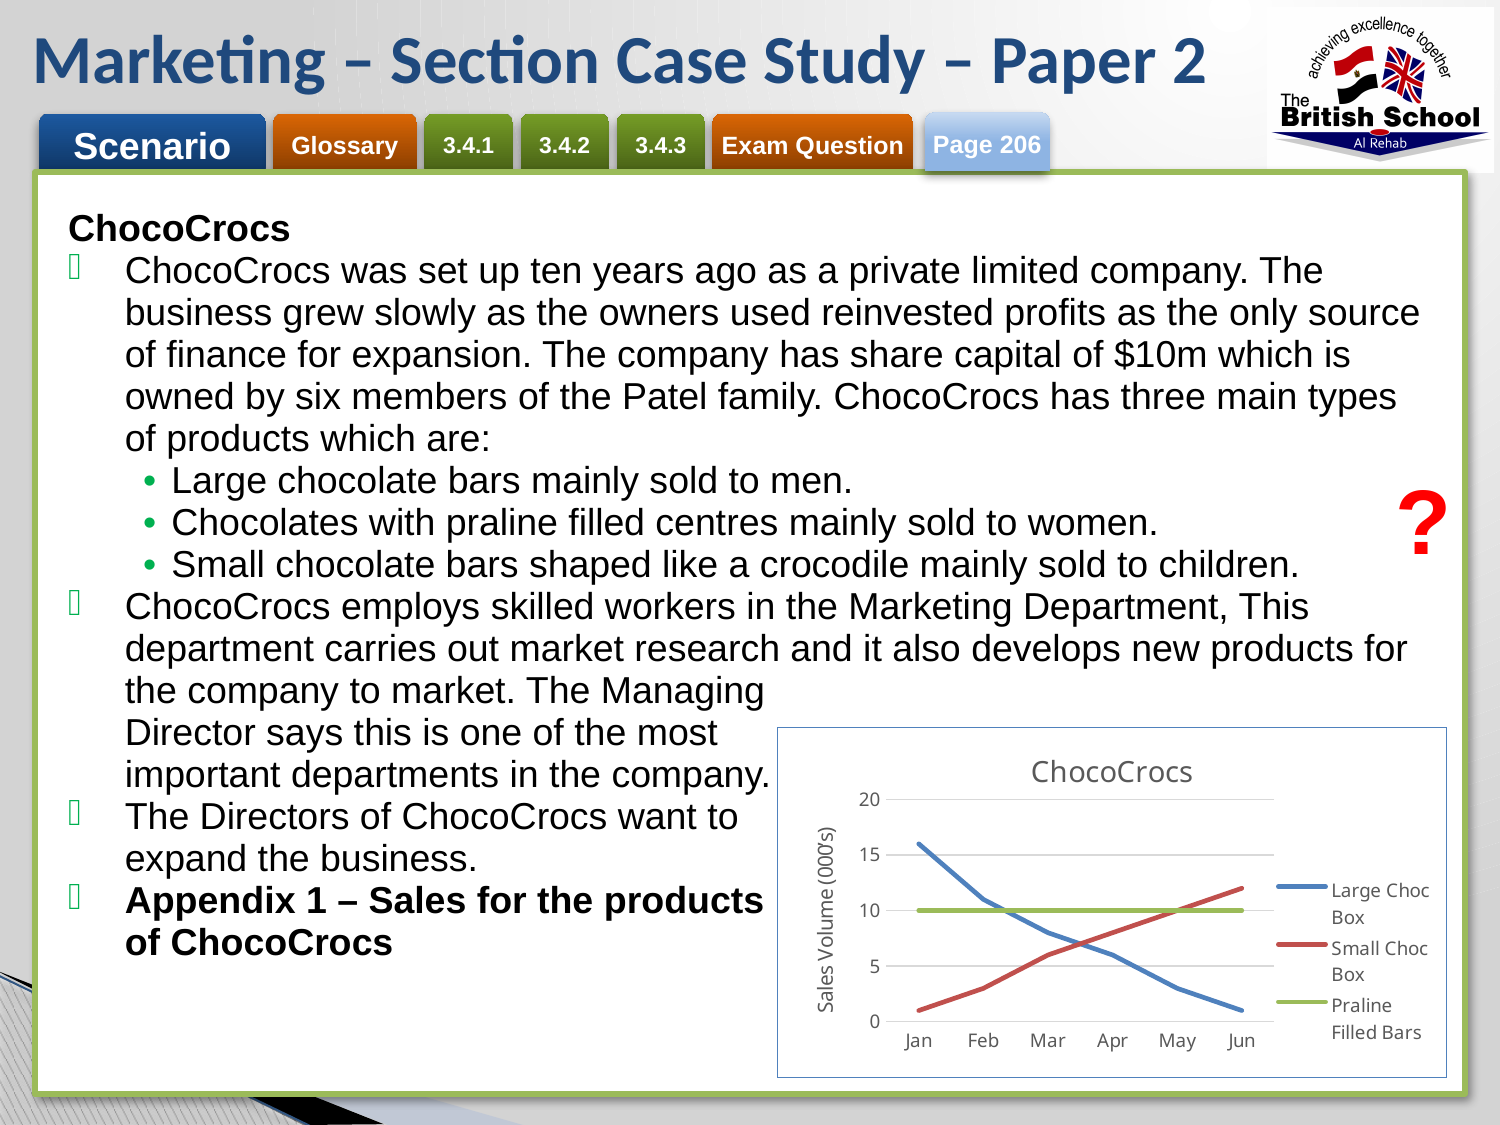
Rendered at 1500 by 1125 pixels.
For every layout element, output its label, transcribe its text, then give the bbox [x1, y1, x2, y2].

text_box ? [1382, 462, 1465, 573]
chart [776, 727, 1448, 1079]
picture [1267, 7, 1495, 173]
title Marketing – Section Case Study – Paper 2 [17, 7, 1258, 106]
table_header ChocoCrocs ChocoCrocs was set up ten years ago as a private limited company. The business grew slowly as the owners used reinvested profits as the only source of finance for expansion. The company has share capital of $10m which is owned by six members of the Patel family. ChocoCrocs has three main types of products which are: Large chocolate bars mainly sold to men. Chocolates with praline filled centres mainly sold to women. Small chocolate bars shaped like a crocodile mainly sold to children. ChocoCrocs employs skilled workers in the Marketing Department, This department carries out market research and it also develops new products for the company to market. The Managing Director says this is one of the most important departments in the company. The Directors of ChocoCrocs want to expand the business. Appendix 1 – Sales for the products of ChocoCrocs [53, 200, 1447, 1073]
picture [281, 1114, 303, 1125]
text_box Page 206 [924, 112, 1051, 172]
